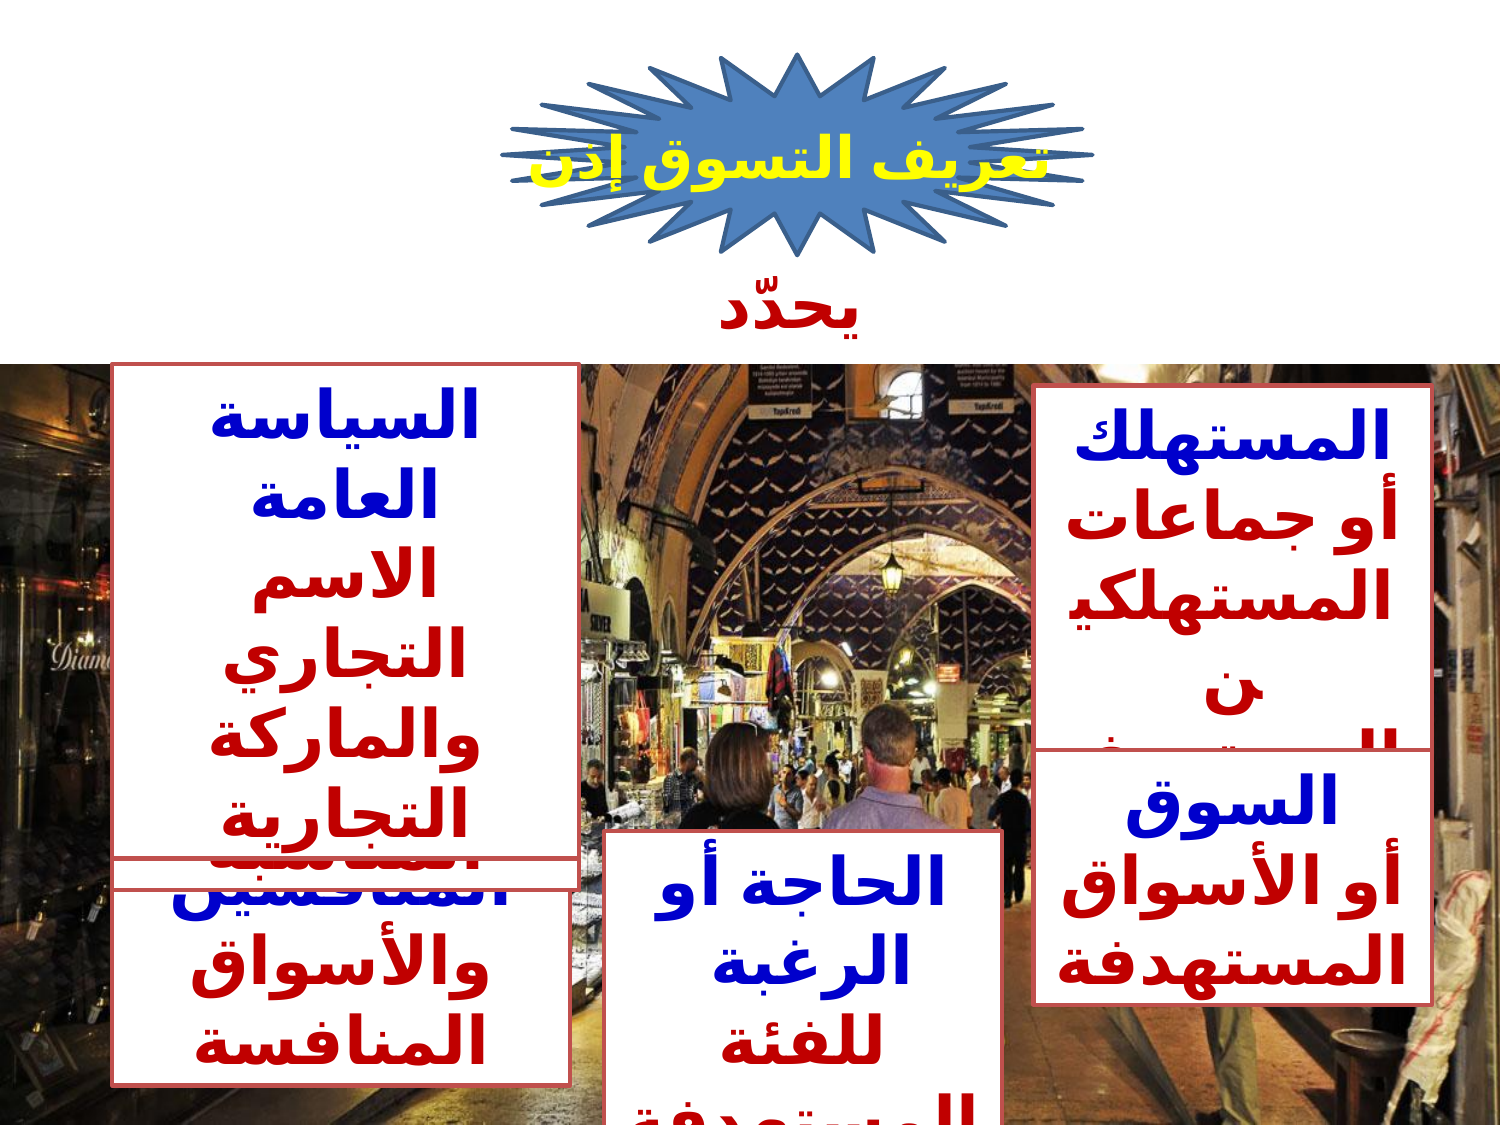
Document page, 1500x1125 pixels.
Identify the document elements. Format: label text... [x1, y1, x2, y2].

picture [0, 363, 1500, 1125]
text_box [501, 54, 1093, 256]
text_box يحدّد [702, 265, 878, 349]
